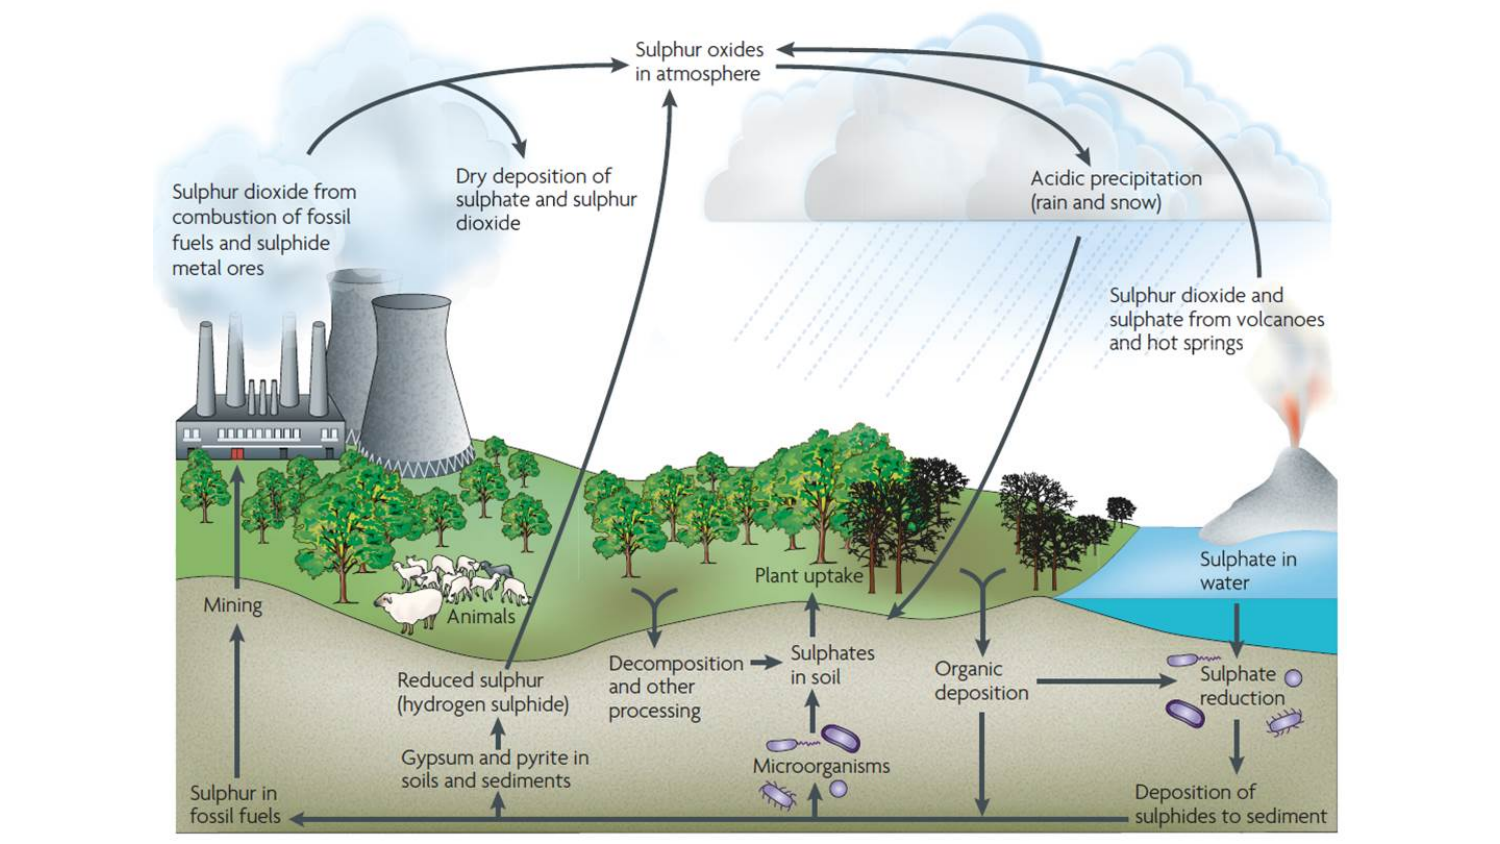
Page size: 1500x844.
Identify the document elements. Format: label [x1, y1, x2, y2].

picture [153, 0, 1347, 844]
